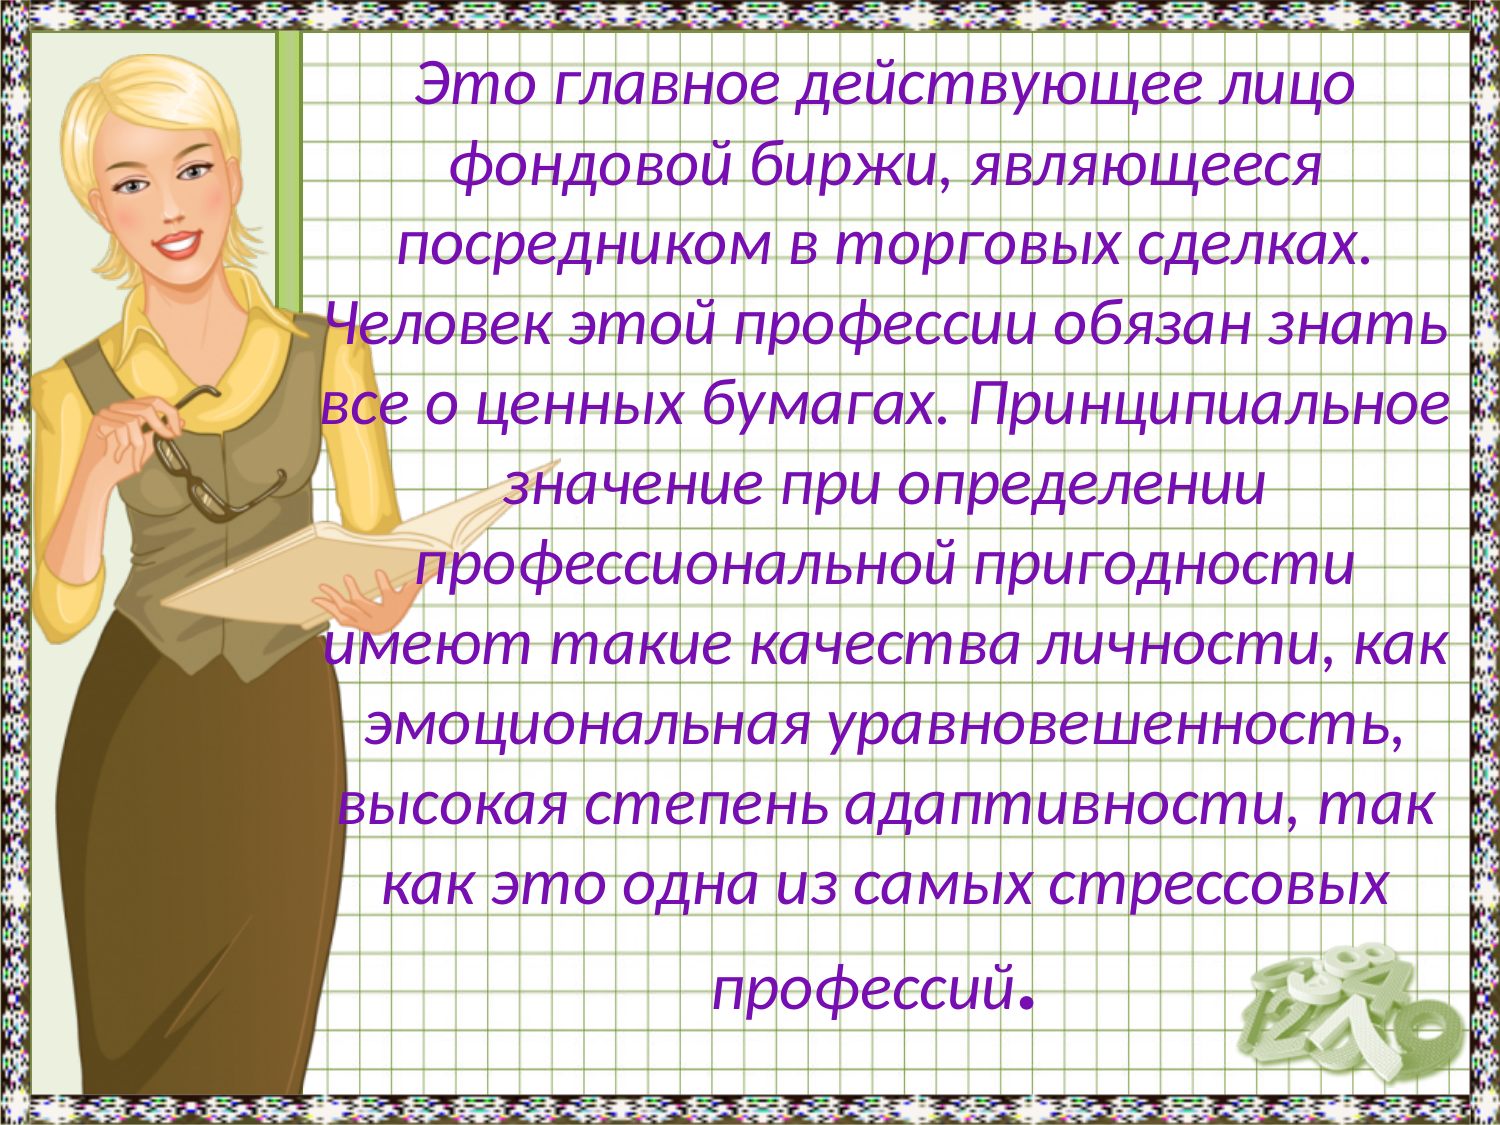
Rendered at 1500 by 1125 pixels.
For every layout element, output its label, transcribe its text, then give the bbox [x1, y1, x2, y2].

title Это главное действующее лицо фондовой биржи, являющееся посредником в торговых сделках. Человек этой профессии обязан знать все о ценных бумагах. Принципиальное значение при определении профессиональной пригодности имеют такие качества личности, как эмоциональная уравновешенность, высокая степень адаптивности, так как это одна из самых стрессовых профессий. [301, 42, 1469, 1090]
picture [0, 0, 1500, 1125]
